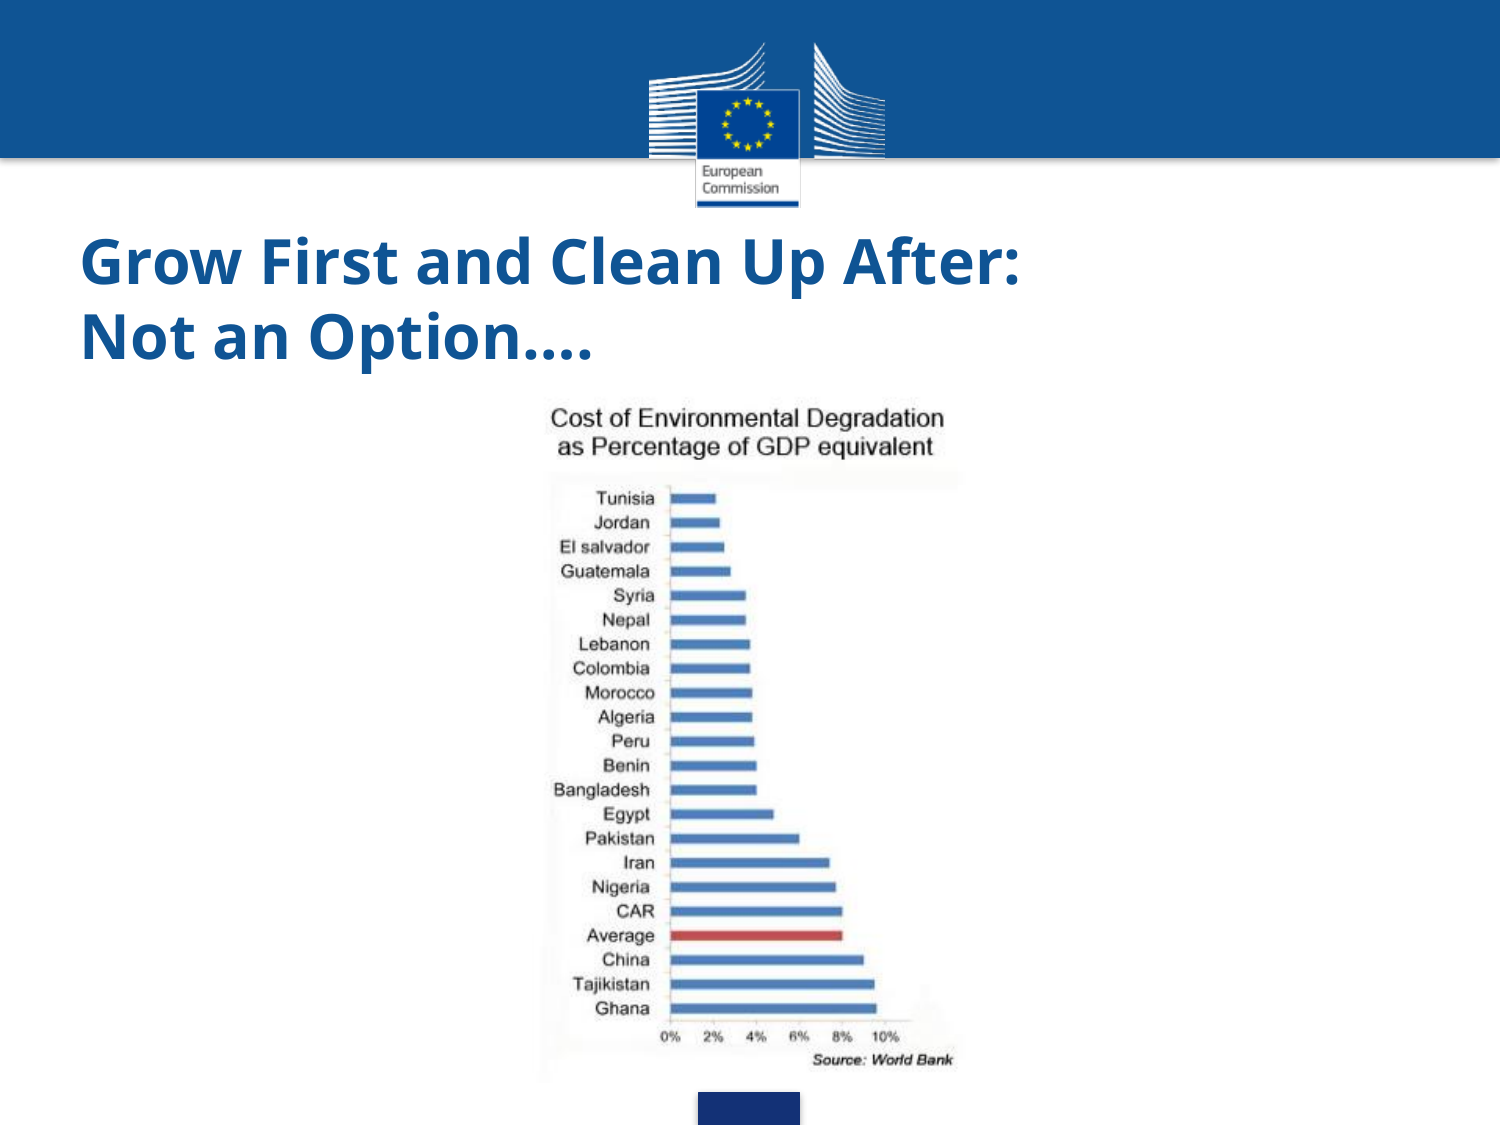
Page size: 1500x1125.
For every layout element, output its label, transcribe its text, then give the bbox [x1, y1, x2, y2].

picture [531, 385, 975, 1083]
title Grow First and Clean Up After: Not an Option…. [64, 219, 1415, 374]
picture [649, 42, 885, 208]
